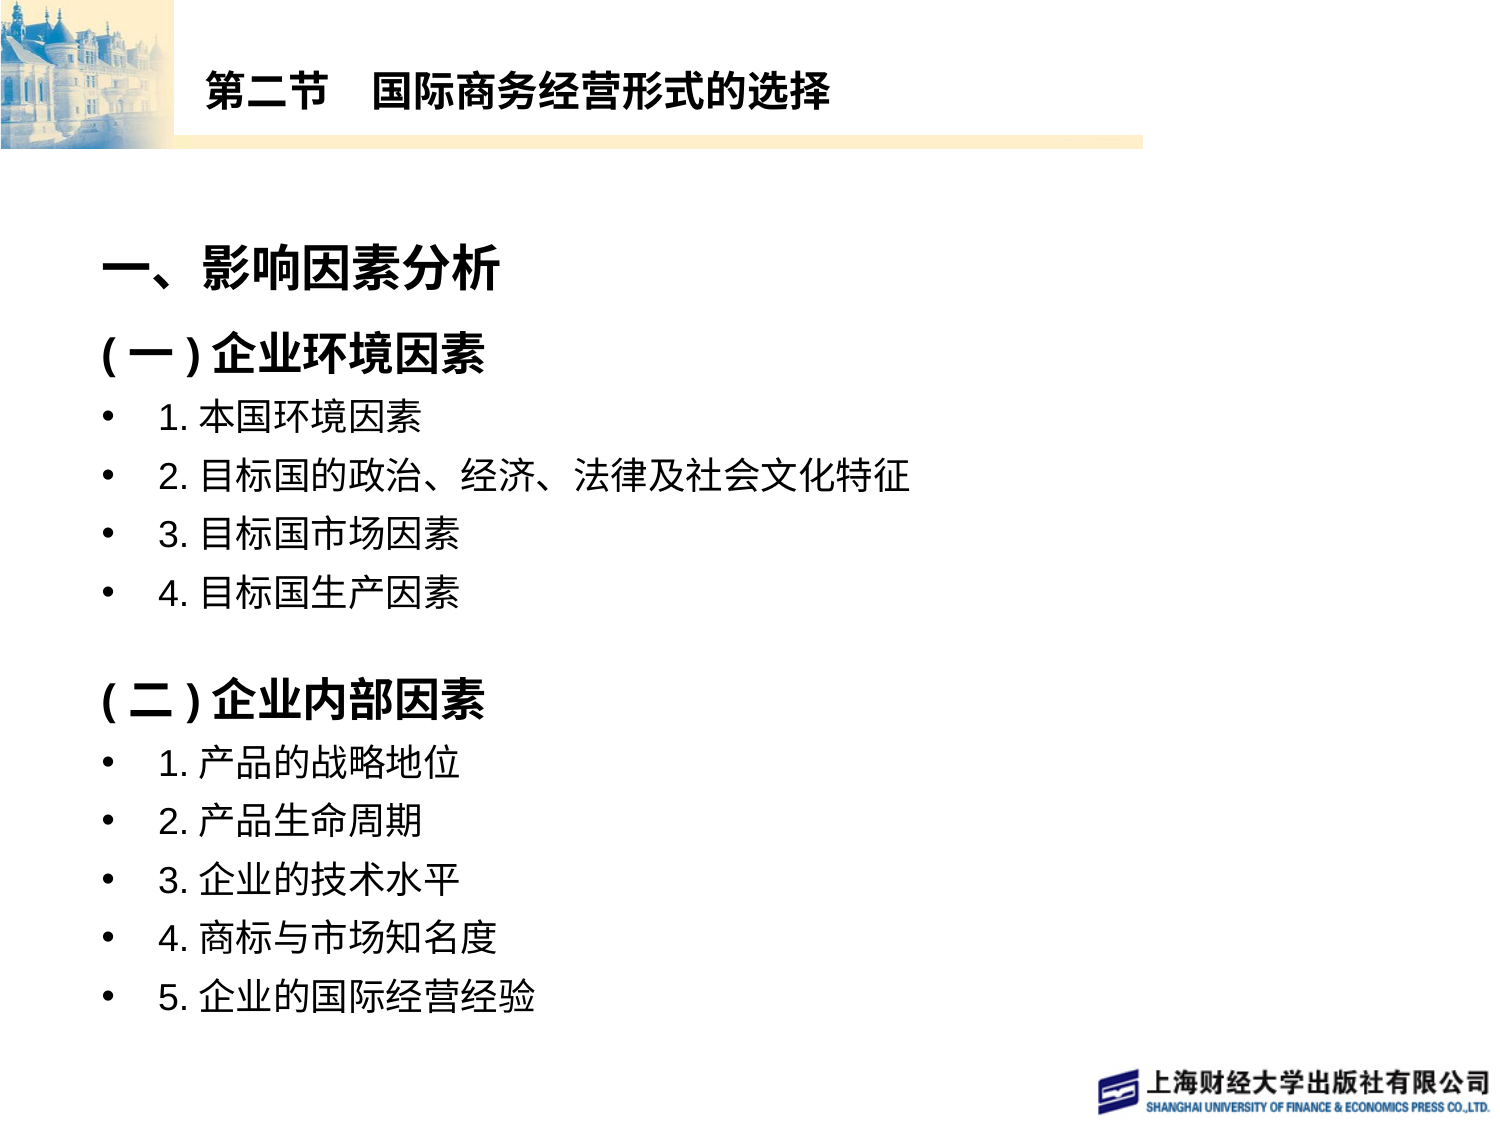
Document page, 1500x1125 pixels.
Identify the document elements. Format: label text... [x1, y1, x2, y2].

picture [0, 0, 1143, 149]
list 一、影响因素分析 (一)企业环境因素 1.本国环境因素 2.目标国的政治、经济、法律及社会文化特征 3.目标国市场因素 4.目标国生产因素 (二)企业内部因素 1.产品的战略地位 2.产品生命周期 3.企业的技术水平 4.商标与市场知名度 5.企业的国际经营经验 [86, 207, 1425, 1071]
picture [1097, 1065, 1494, 1120]
title 第二节 国际商务经营形式的选择 [189, 36, 1262, 143]
